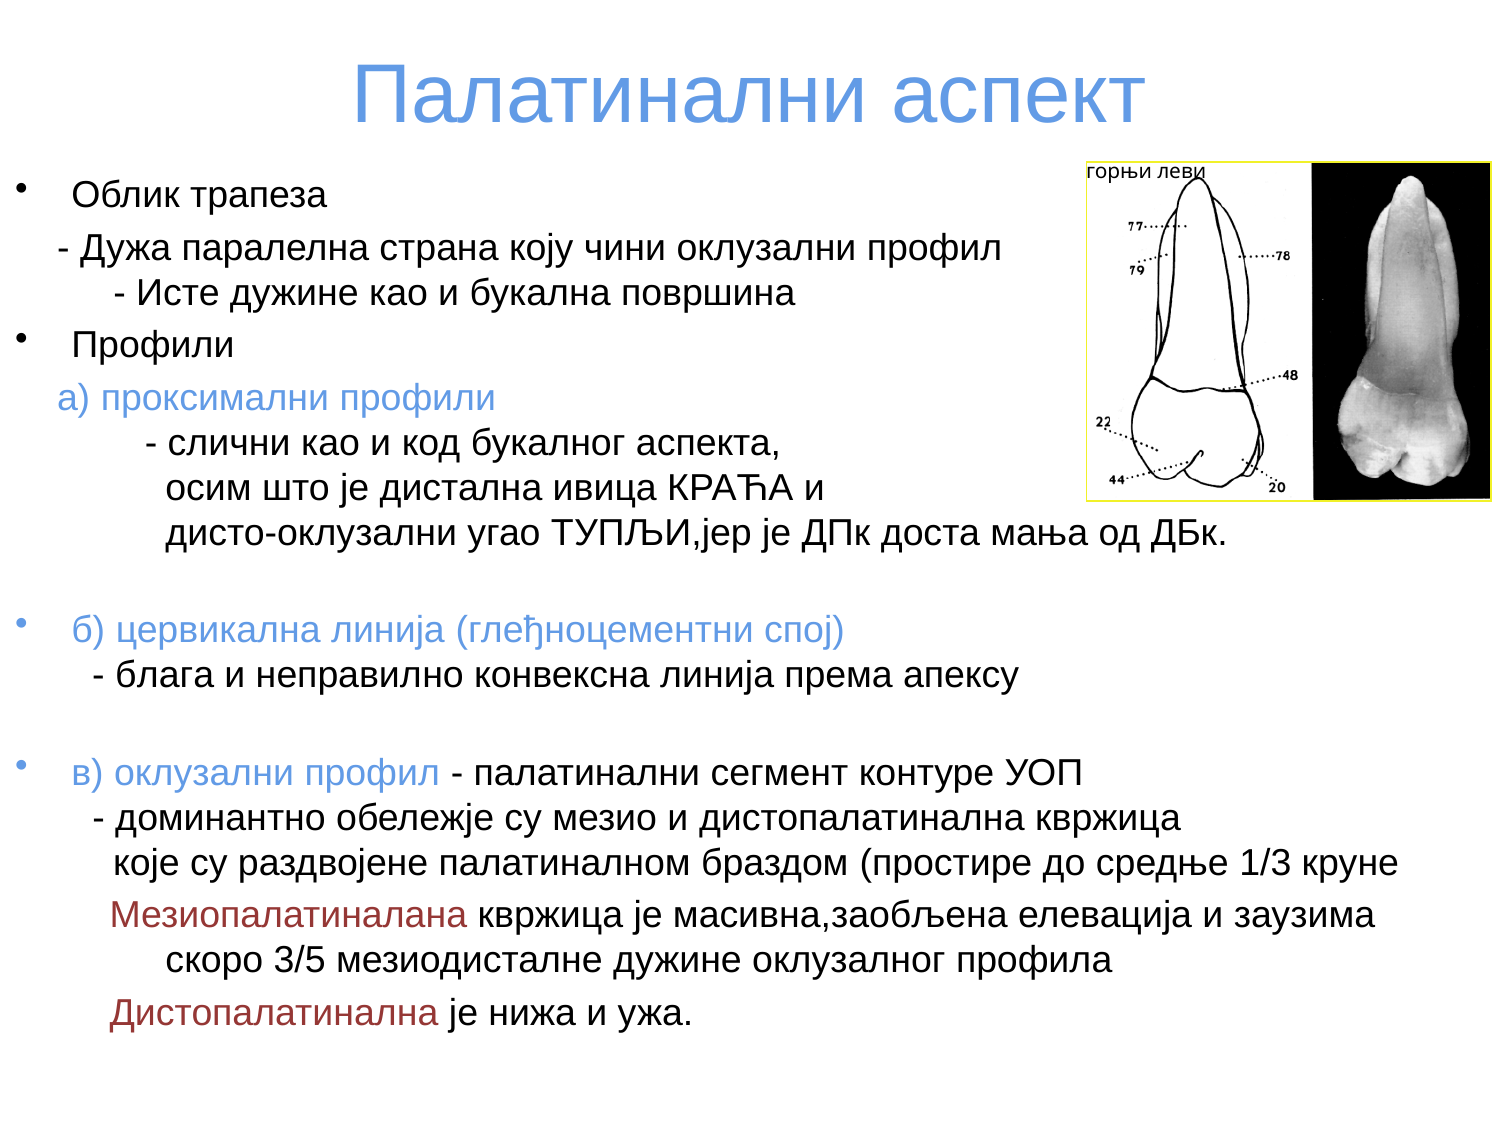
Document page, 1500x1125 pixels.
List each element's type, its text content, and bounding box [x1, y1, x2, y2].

text_box горњи леви [1071, 149, 1221, 190]
list Облик трапеза - Дужа паралелна страна коју чини оклузални профил - Исте дужине као и букална површина Профили а) проксимални профили - слични као и код букалног аспекта, осим што је дистална ивица КРАЋА и дисто-оклузални угао ТУПЉИ,јер је ДПк доста мања од ДБк. б) цервикална линија (глеђноцементни спој) - блага и неправилно конвексна линија према апексу в) оклузални профил - палатинални сегмент контуре УОП - доминантно обележје су мезио и дистопалатинална квржица које су раздвојене палатиналном браздом (простире до средње 1/3 круне Мезиопалатиналана квржица је масивна,заобљена елевација и заузима скоро 3/5 мезиодисталне дужине оклузалног профила Дистопалатинална је нижа и ужа. [0, 162, 1491, 1063]
picture [1087, 162, 1491, 501]
title Палатинални аспект [74, 0, 1425, 162]
